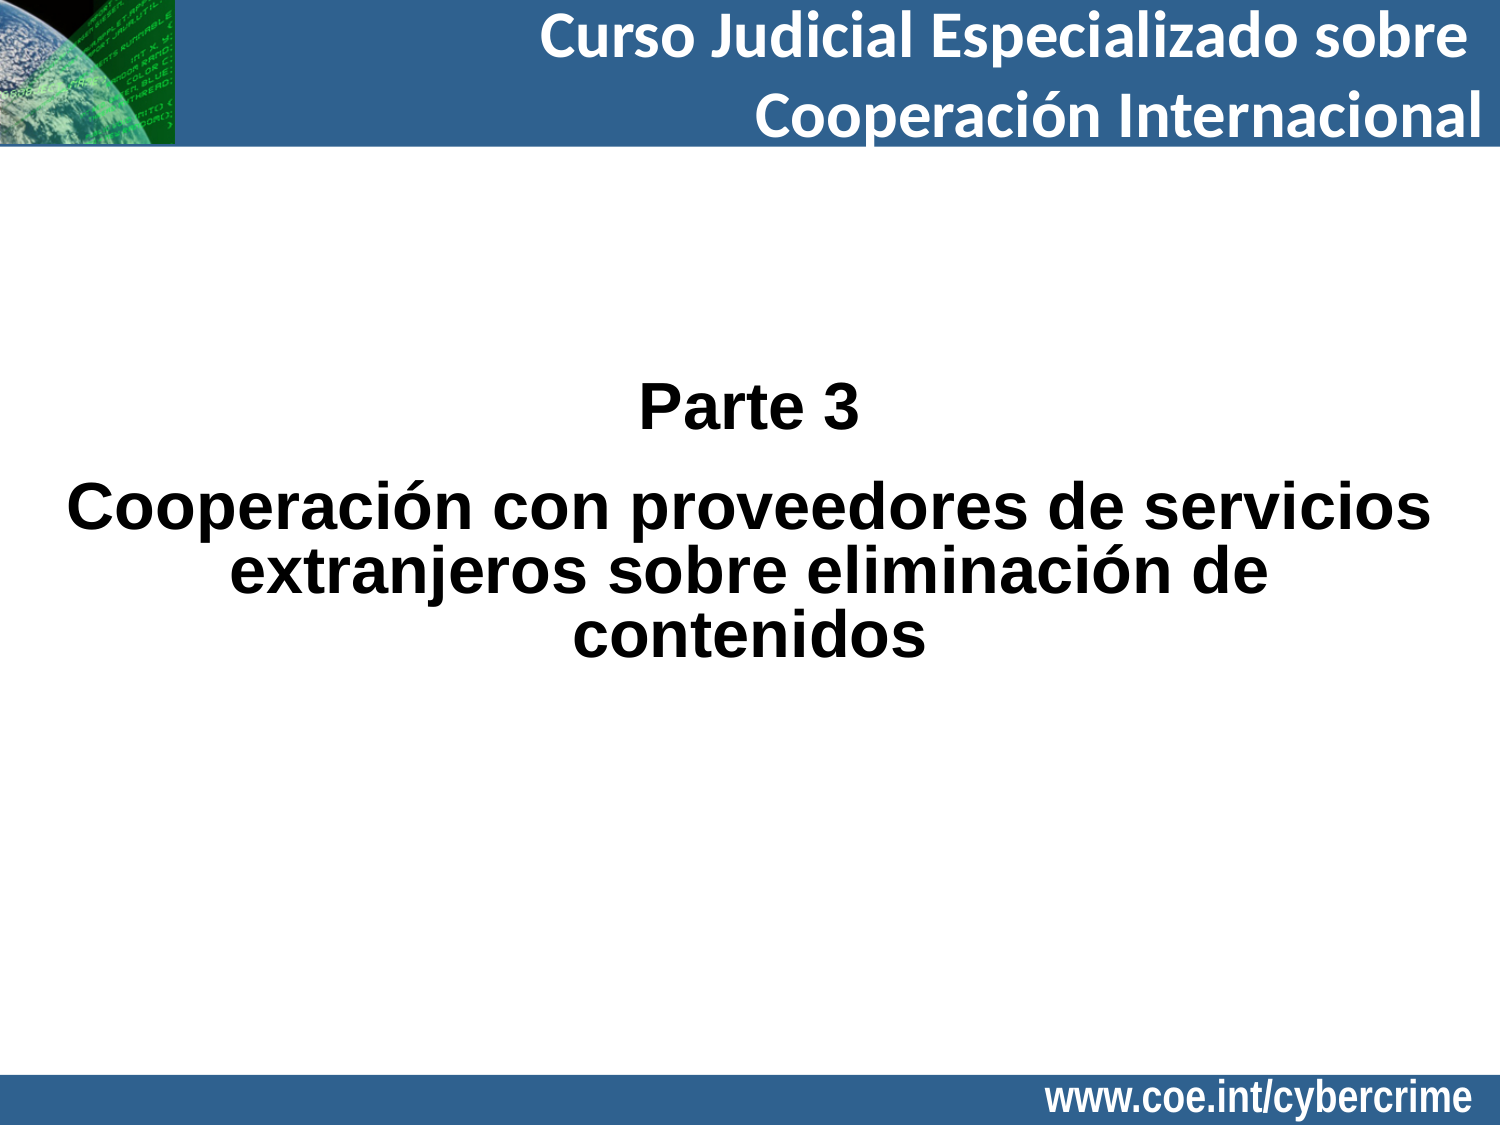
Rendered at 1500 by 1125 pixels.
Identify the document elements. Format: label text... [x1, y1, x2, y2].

text_box [0, 1073, 1030, 1125]
text_box www.coe.int/cybercrime [1030, 1059, 1500, 1125]
text_box Curso Judicial Especializado sobre Cooperación Internacional [177, 0, 1500, 149]
text_box Parte 3 Cooperación con proveedores de servicios extranjeros sobre eliminación de contenidos [50, 371, 1450, 678]
picture [0, 0, 175, 144]
